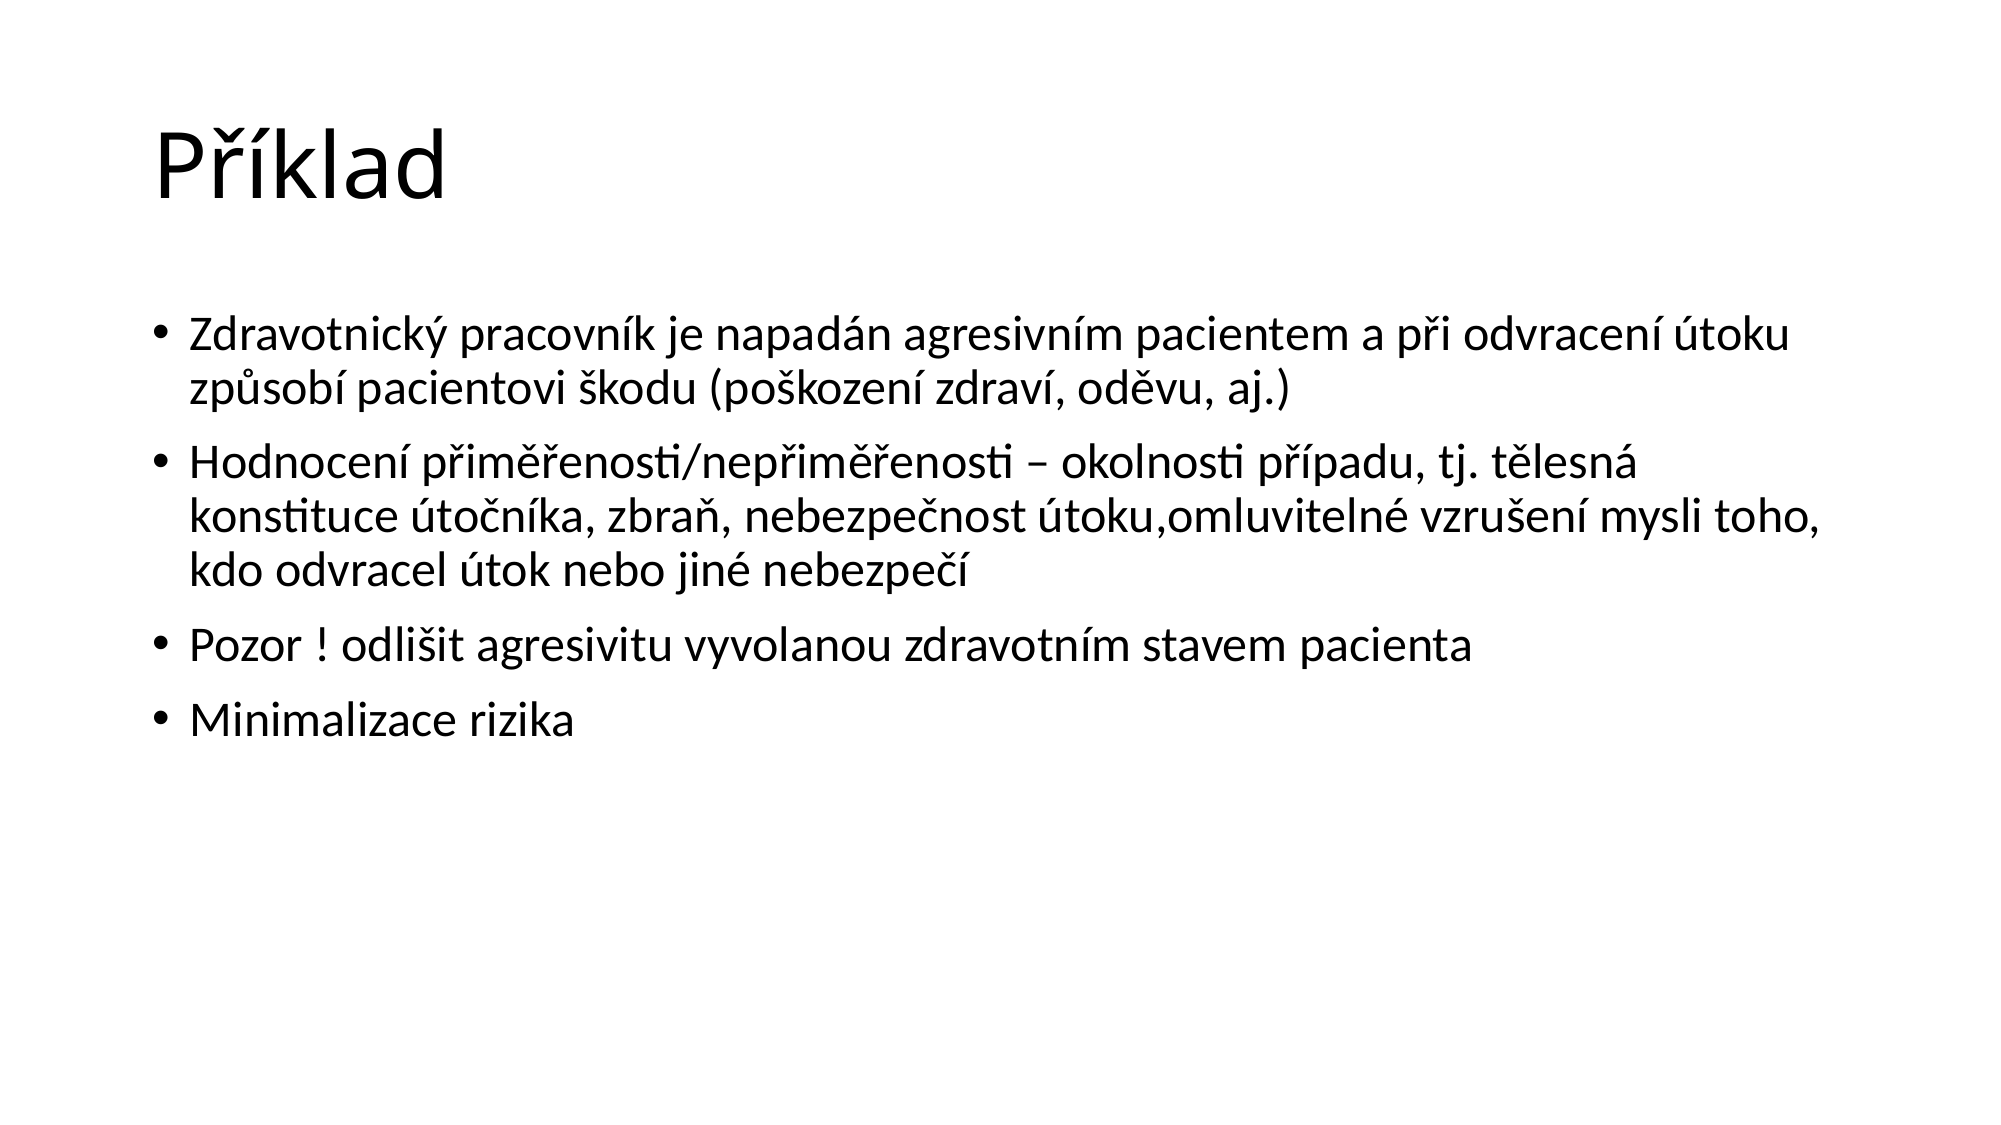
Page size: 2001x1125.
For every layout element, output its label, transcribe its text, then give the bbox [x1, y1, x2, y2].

title Příklad [137, 59, 1863, 278]
list Zdravotnický pracovník je napadán agresivním pacientem a při odvracení útoku způsobí pacientovi škodu (poškození zdraví, oděvu, aj.) Hodnocení přiměřenosti/nepřiměřenosti – okolnosti případu, tj. tělesná konstituce útočníka, zbraň, nebezpečnost útoku,omluvitelné vzrušení mysli toho, kdo odvracel útok nebo jiné nebezpečí Pozor ! odlišit agresivitu vyvolanou zdravotním stavem pacienta Minimalizace rizika [137, 299, 1863, 1014]
